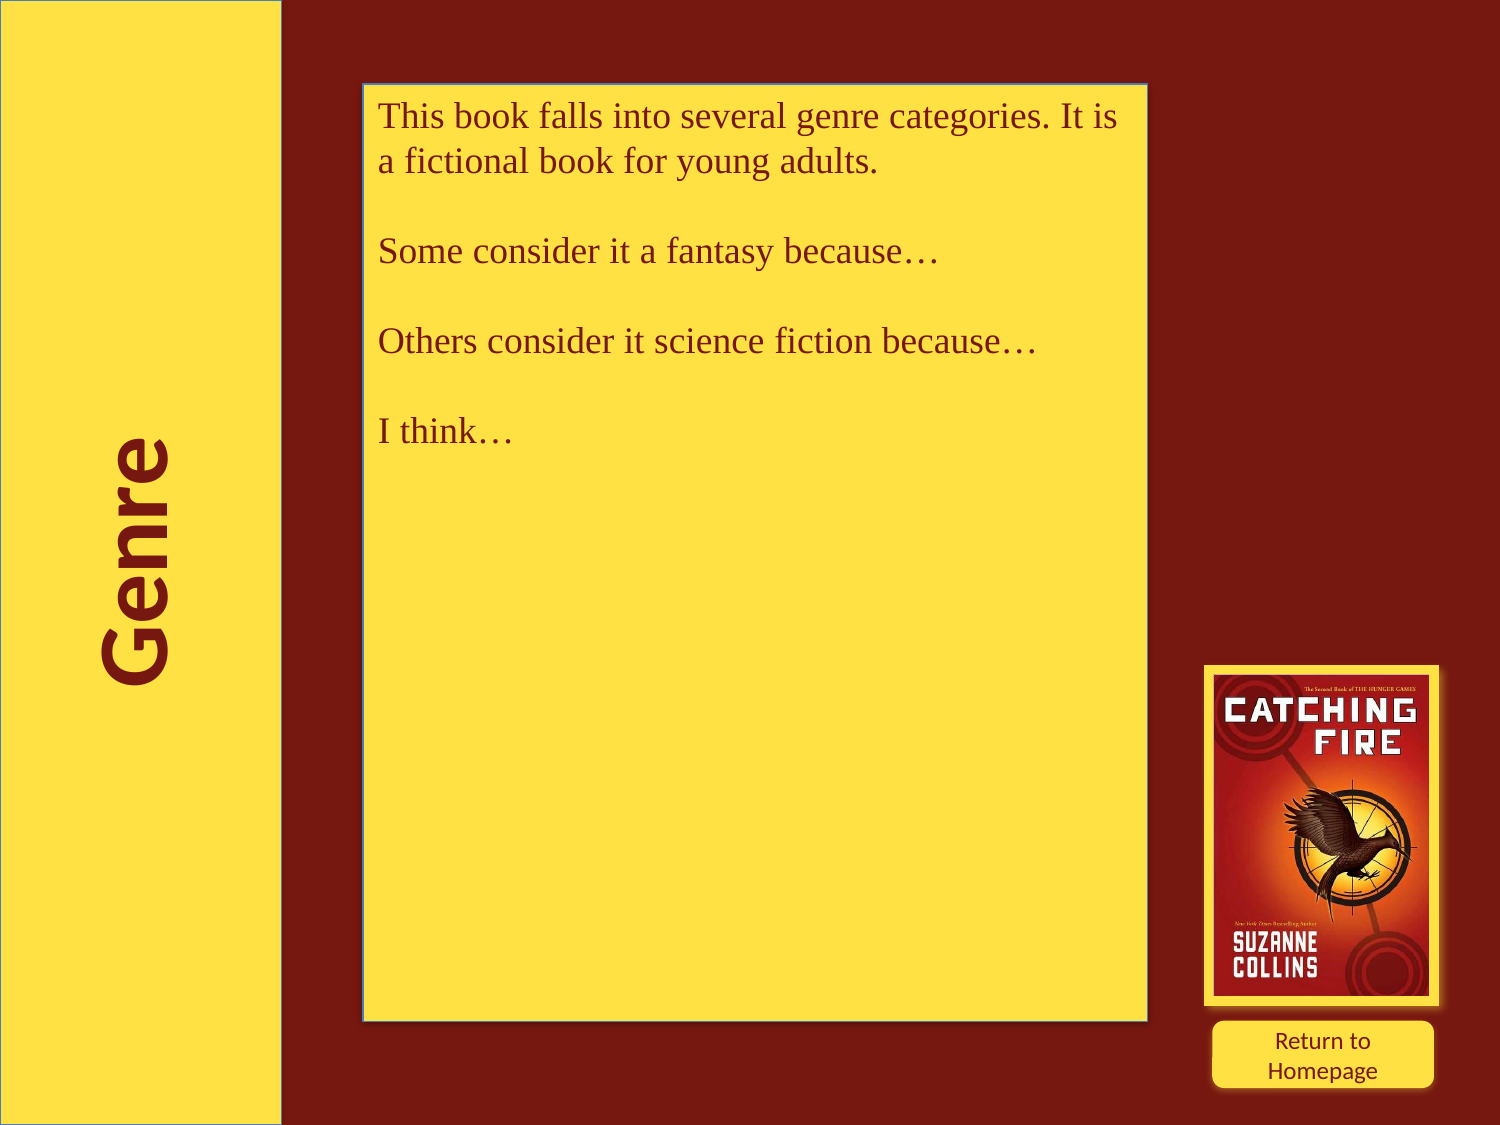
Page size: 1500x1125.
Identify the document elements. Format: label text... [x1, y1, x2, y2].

text_box This book falls into several genre categories. It is a fictional book for young adults. Some consider it a fantasy because… Others consider it science fiction because… I think… [362, 83, 1148, 1022]
text_box [1182, 639, 1465, 1125]
text_box Genre [0, 0, 282, 1125]
picture [1212, 674, 1430, 997]
